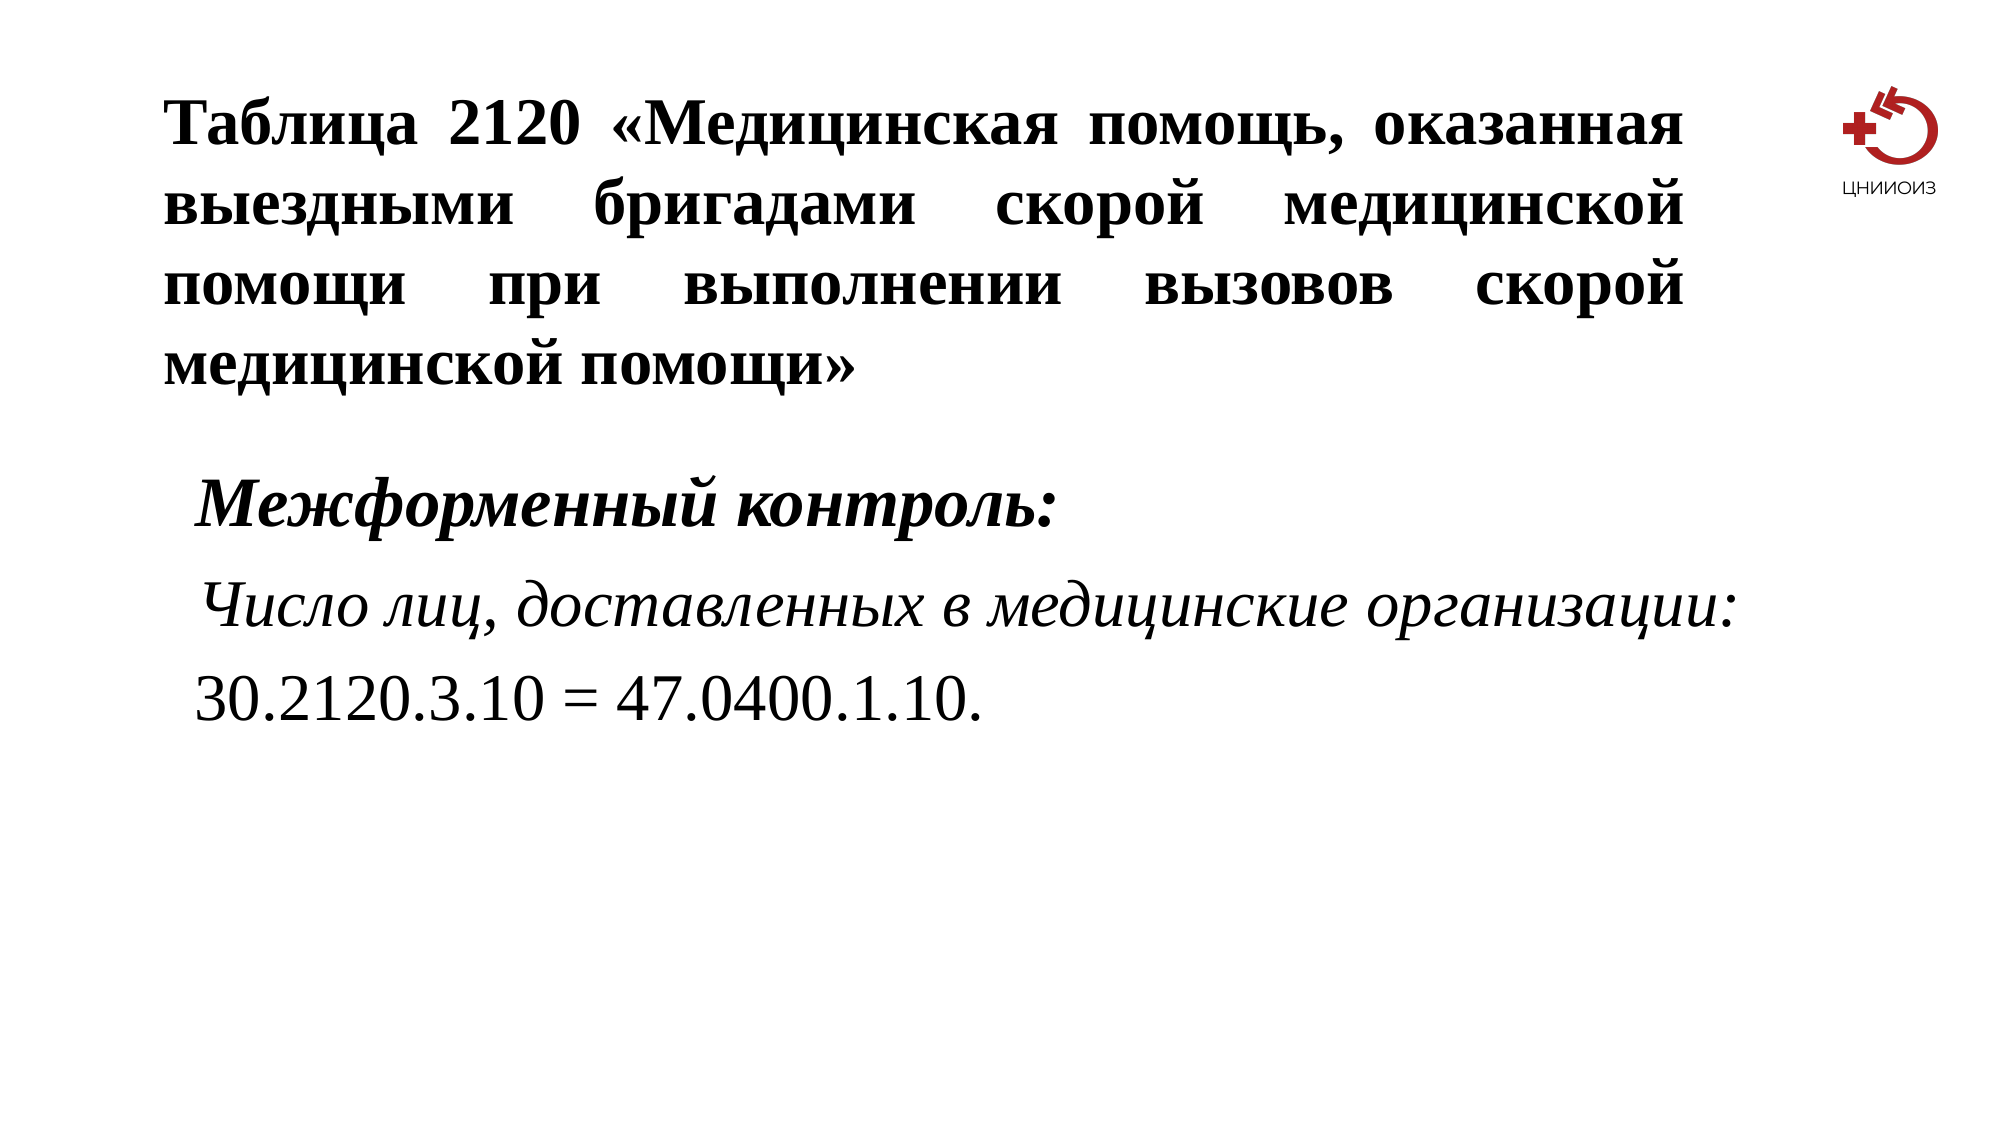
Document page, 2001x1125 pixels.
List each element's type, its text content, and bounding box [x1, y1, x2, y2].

picture [1843, 86, 1938, 197]
list Межформенный контроль: Число лиц, доставленных в медицинские организации: 30.2120.3.10 = 47.0400.1.10. [129, 443, 1824, 1125]
title Таблица 2120 «Медицинская помощь, оказанная выездными бригадами скорой медицинской помощи при выполнении вызовов скорой медицинской помощи» [148, 86, 1702, 390]
